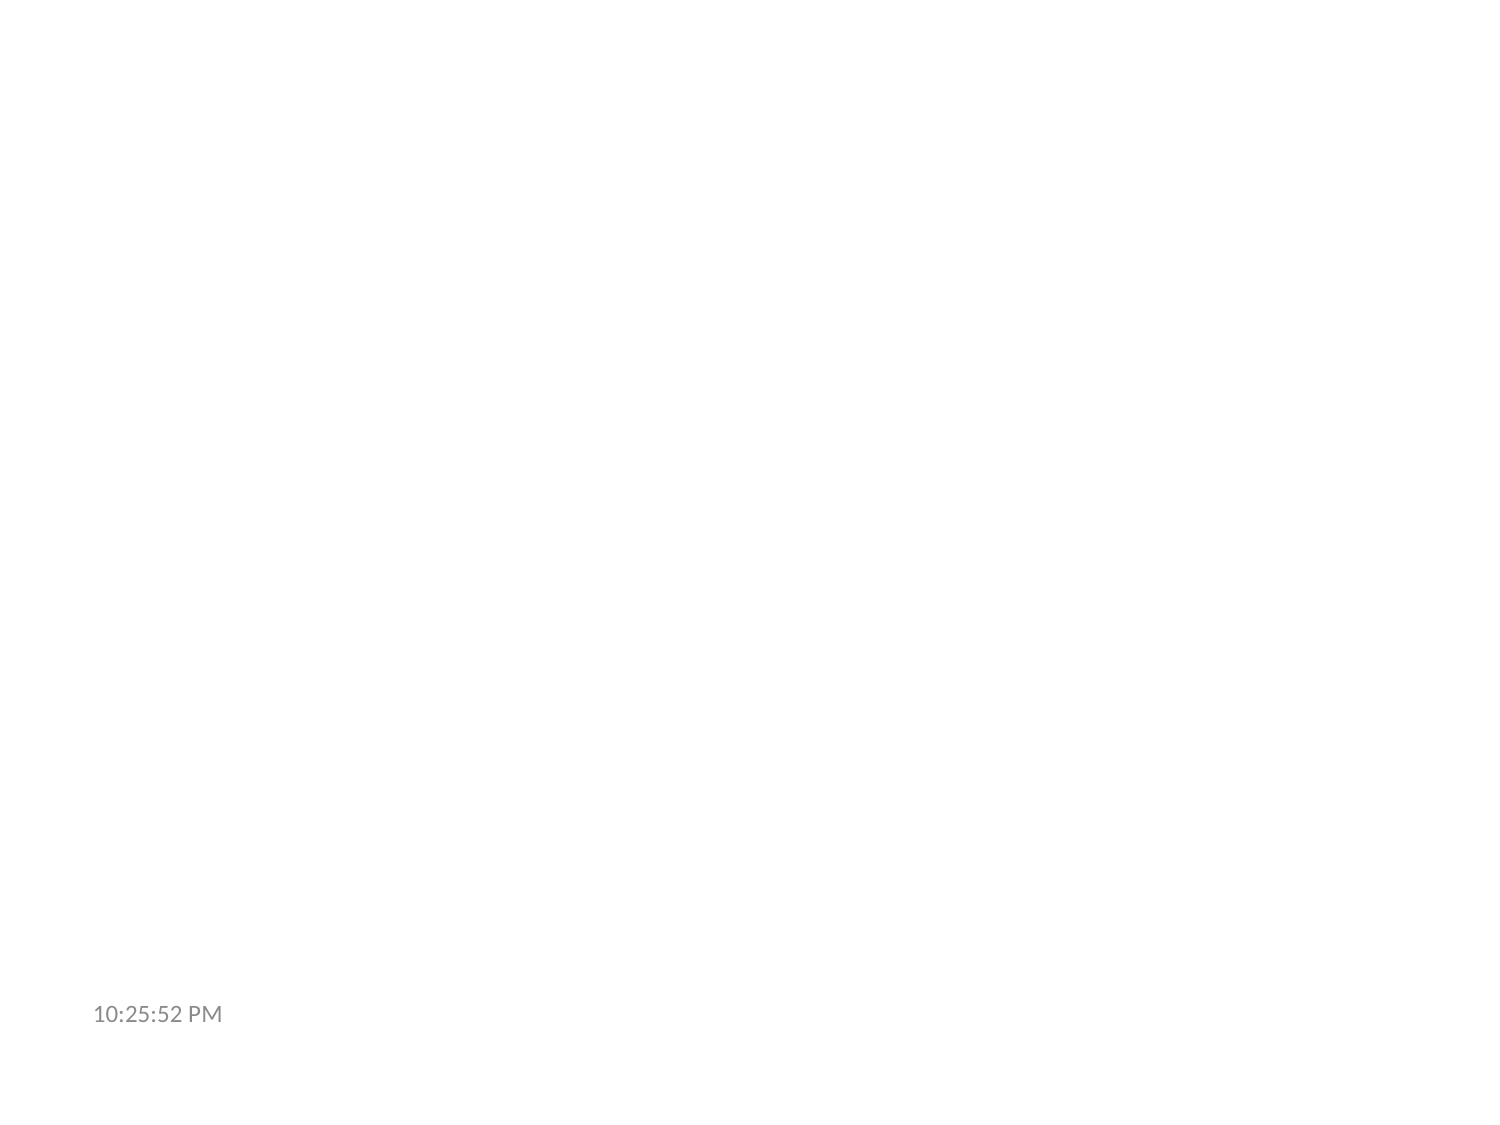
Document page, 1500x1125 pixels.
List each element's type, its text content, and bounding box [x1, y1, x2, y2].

text_box 3:35:09 PM [77, 982, 428, 1043]
